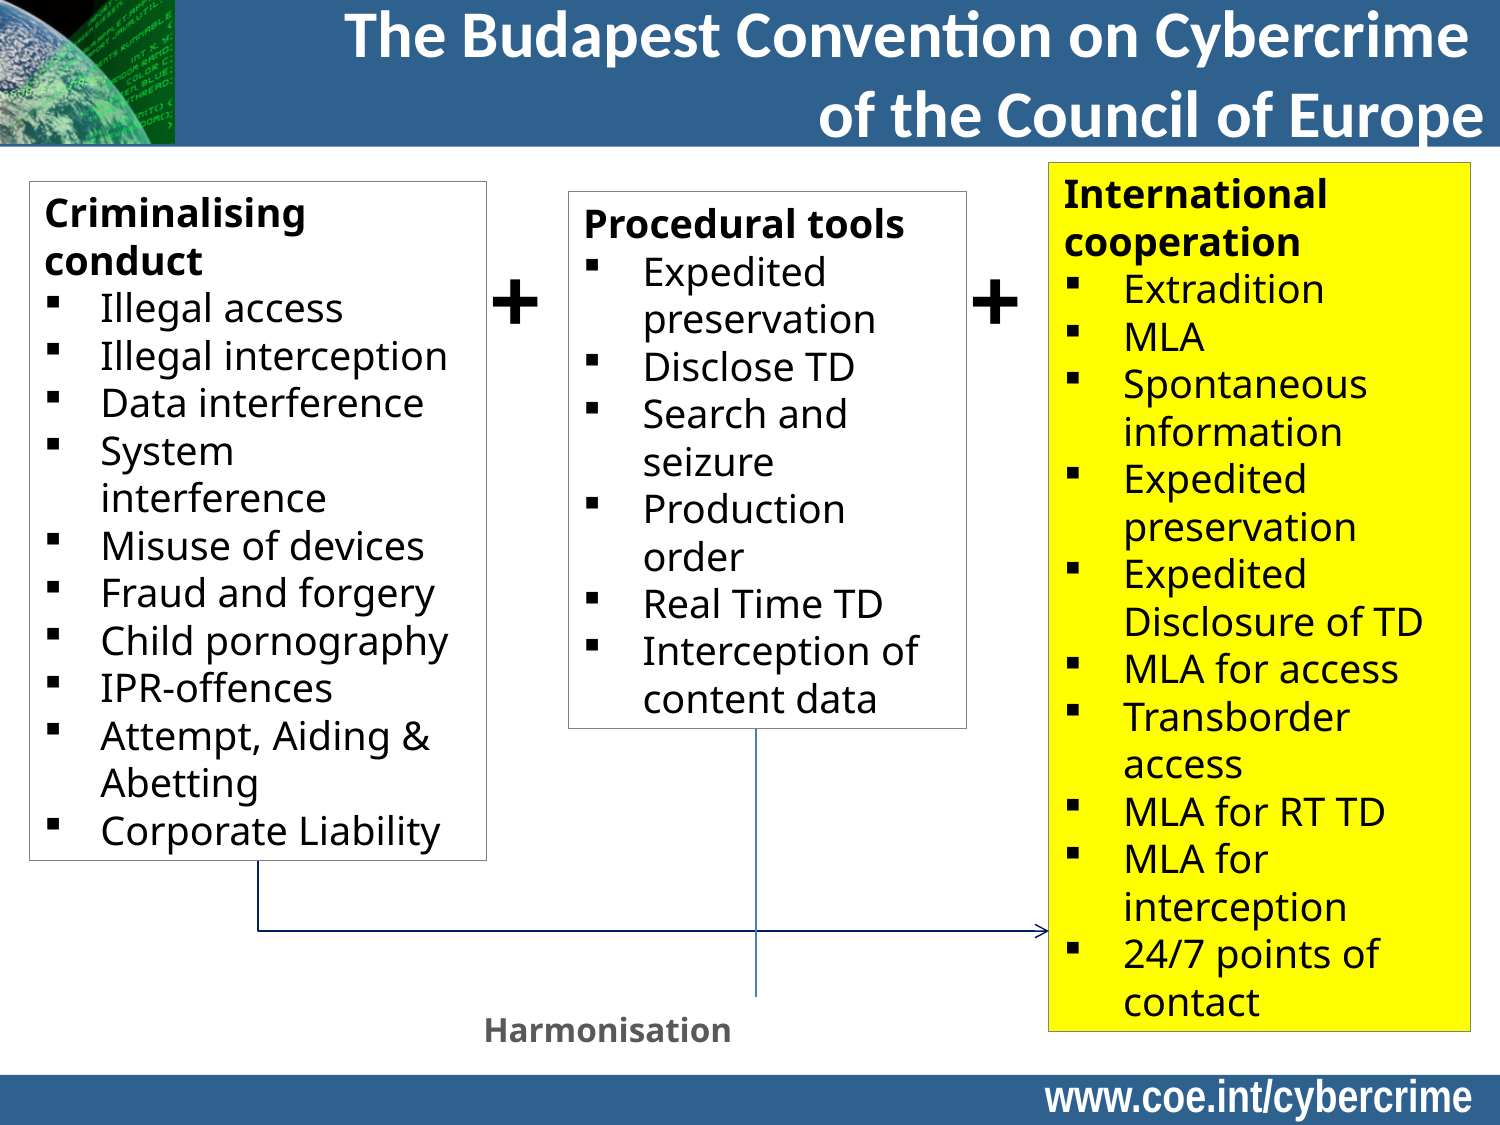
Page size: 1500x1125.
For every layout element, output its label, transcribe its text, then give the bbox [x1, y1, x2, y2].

text_box Harmonisation [468, 1001, 640, 1057]
text_box [0, 1073, 640, 1125]
text_box Criminalising conduct Illegal access Illegal interception Data interference System interference Misuse of devices Fraud and forgery Child pornography IPR-offences Attempt, Aiding & Abetting Corporate Liability [29, 181, 487, 861]
text_box + [967, 235, 1061, 360]
text_box Procedural tools Expedited preservation Disclose TD Search and seizure Production order Real Time TD Interception of content data [568, 191, 967, 729]
text_box Harmonisation [666, 1001, 791, 1057]
text_box The Budapest Convention on Cybercrime of the Council of Europe [177, 0, 1500, 149]
picture [0, 0, 175, 144]
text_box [645, 527, 662, 1125]
text_box + [474, 235, 568, 360]
text_box International cooperation Extradition MLA Spontaneous information Expedited preservation Expedited Disclosure of TD MLA for access Transborder access MLA for RT TD MLA for interception 24/7 points of contact [1048, 162, 1471, 1032]
text_box www.coe.int/cybercrime [1030, 1059, 1500, 1125]
text_box [666, 1073, 1030, 1125]
